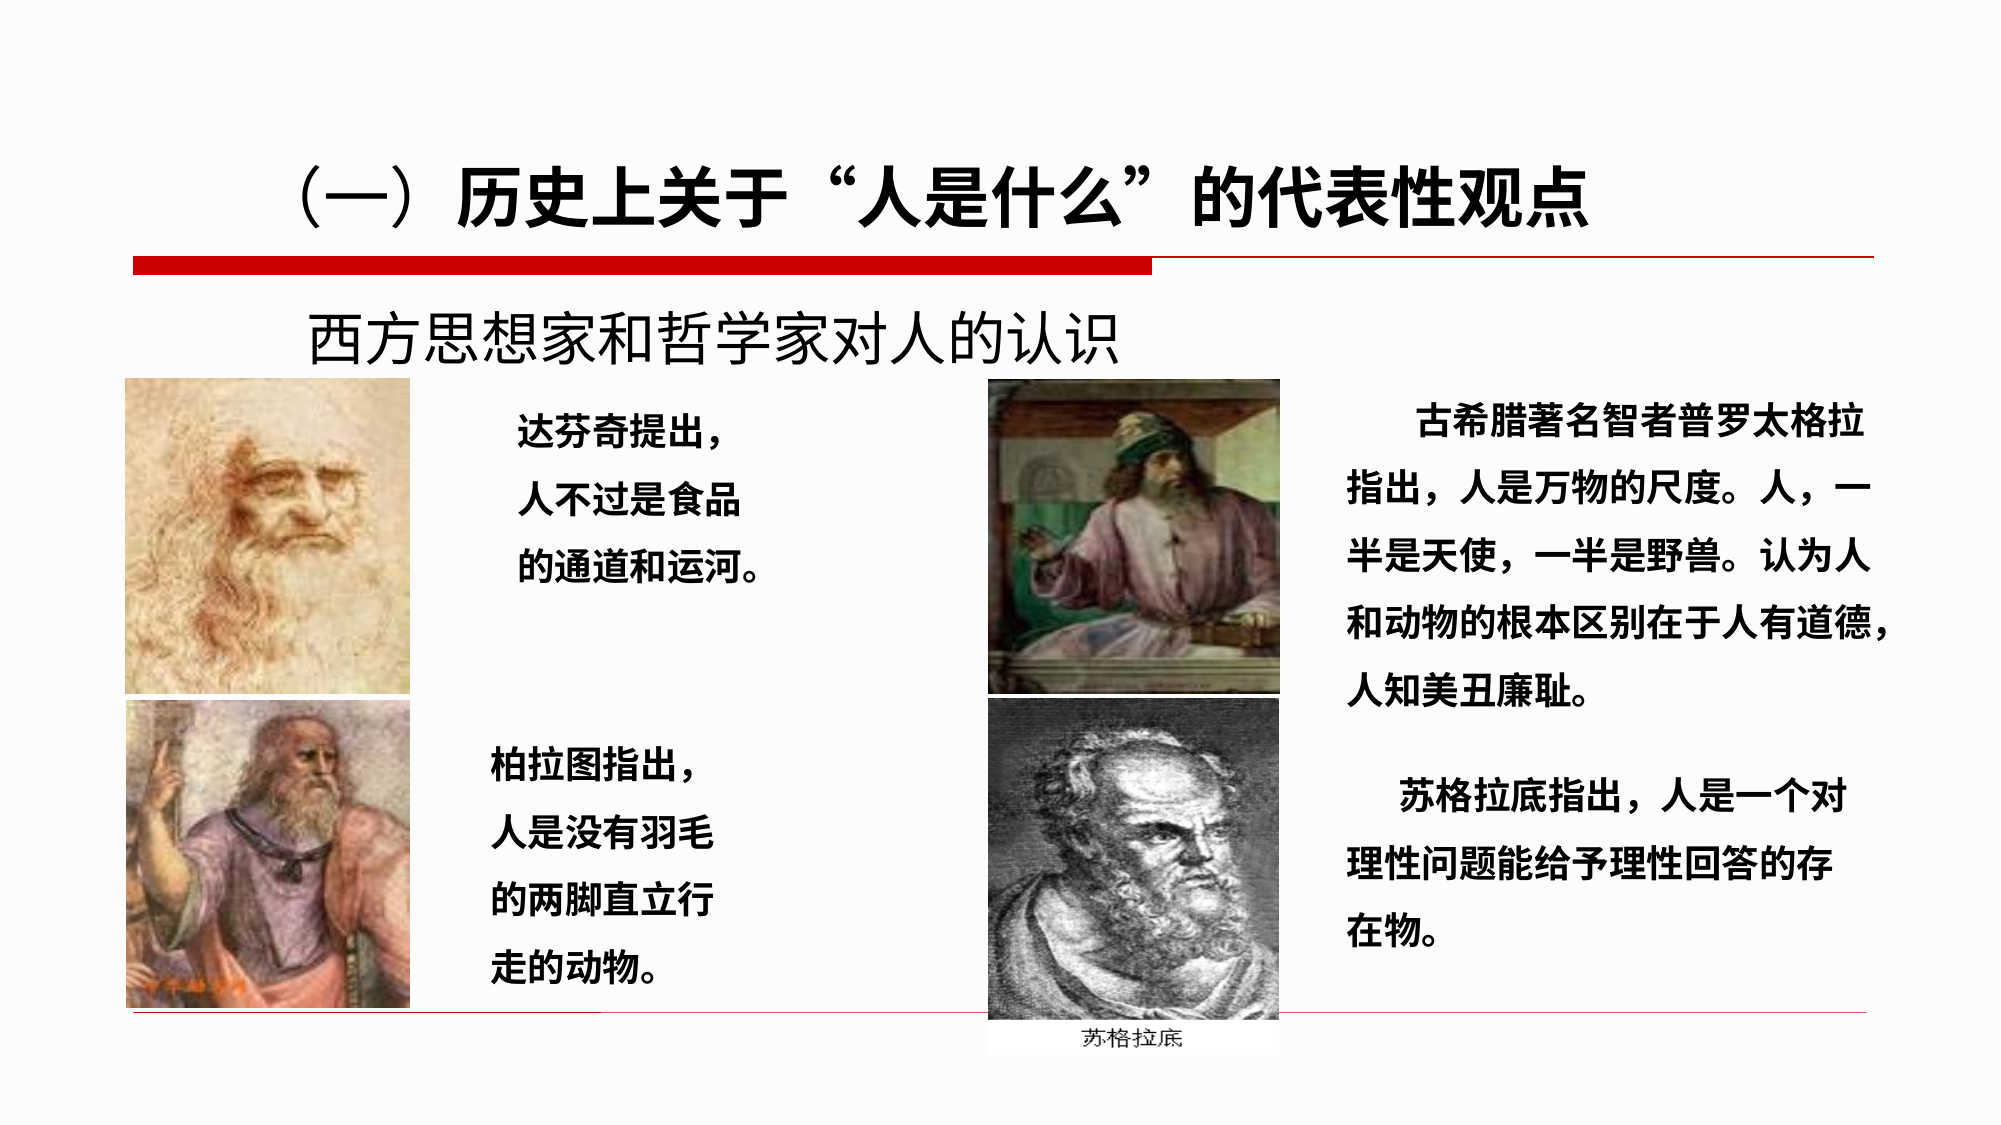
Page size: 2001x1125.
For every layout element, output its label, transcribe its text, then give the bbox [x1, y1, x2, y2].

text_box 西方思想家和哲学家对人的认识 [239, 278, 1641, 383]
text_box 古希腊著名智者普罗太格拉指出，人是万物的尺度。人，一半是天使，一半是野兽。认为人和动物的根本区别在于人有道德，人知美丑廉耻。 [1331, 367, 1894, 720]
text_box 柏拉图指出，人是没有羽毛的两脚直立行走的动物。 [475, 711, 757, 997]
text_box 苏格拉底指出，人是一个对理性问题能给予理性回答的存在物。 [1331, 742, 1884, 960]
text_box 达芬奇提出， 人不过是食品 的通道和运河。 [502, 378, 806, 709]
picture [988, 698, 1279, 1055]
picture [126, 700, 410, 1008]
text_box （一）历史上关于“人是什么”的代表性观点 [218, 148, 1620, 243]
picture [988, 379, 1280, 694]
picture [125, 378, 410, 694]
